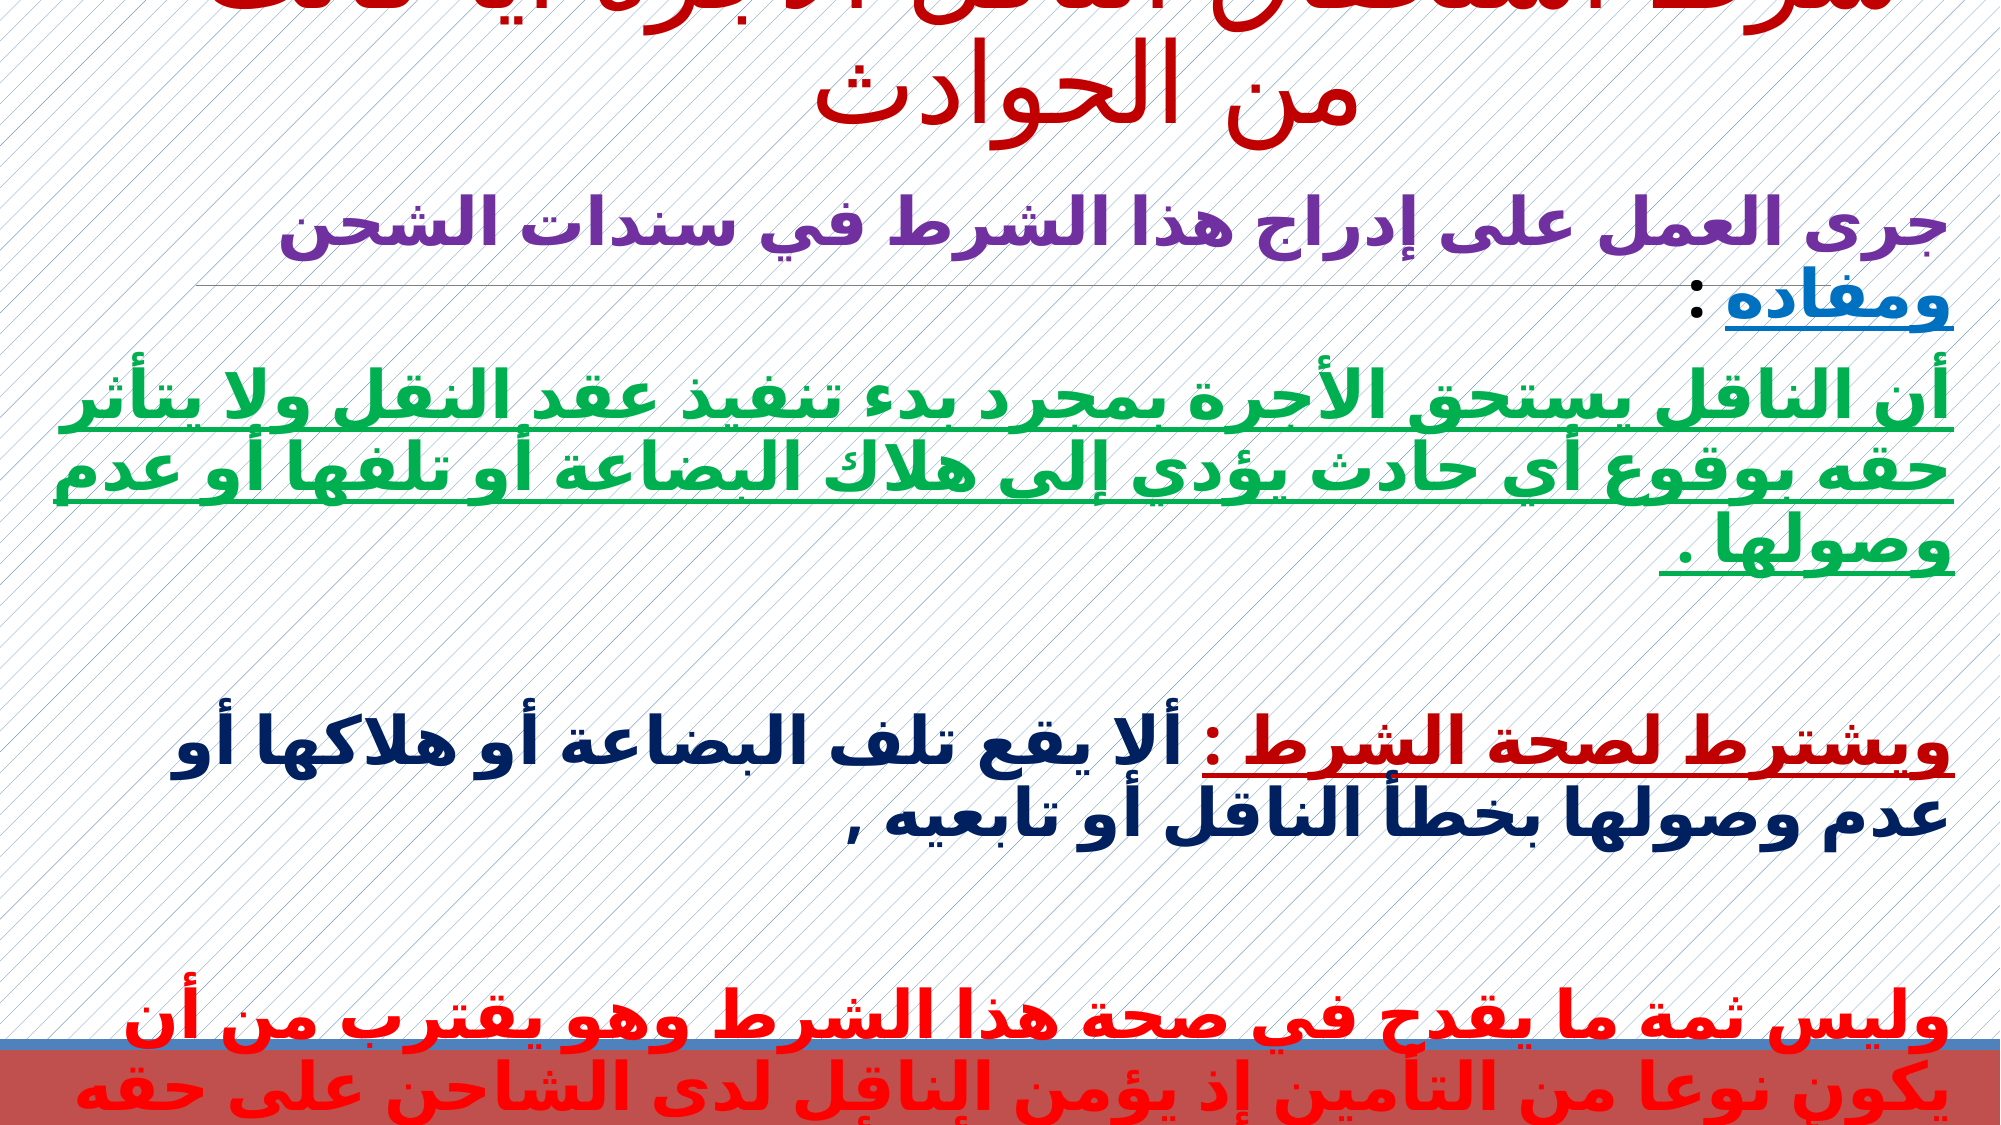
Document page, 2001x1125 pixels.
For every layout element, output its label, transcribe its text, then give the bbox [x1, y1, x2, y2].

title شرط استحقاق الناقل الأجرة أيا كانت من الحوادث [180, 26, 1928, 180]
list جرى العمل على إدراج هذا الشرط في سندات الشحن ومفاده : أن الناقل يستحق الأجرة بمجرد بدء تنفيذ عقد النقل ولا يتأثر حقه بوقوع أي حادث يؤدي إلى هلاك البضاعة أو تلفها أو عدم وصولها . ويشترط لصحة الشرط : ألا يقع تلف البضاعة أو هلاكها أو عدم وصولها بخطأ الناقل أو تابعيه , وليس ثمة ما يقدح في صحة هذا الشرط وهو يقترب من أن يكون نوعا من التأمين إذ يؤمن الناقل لدى الشاحن على حقه في أجرة الشاحن , ويقابل ذلك أن أجرة الشحن تكون منخفضة نسبيا . [43, 180, 1970, 1026]
